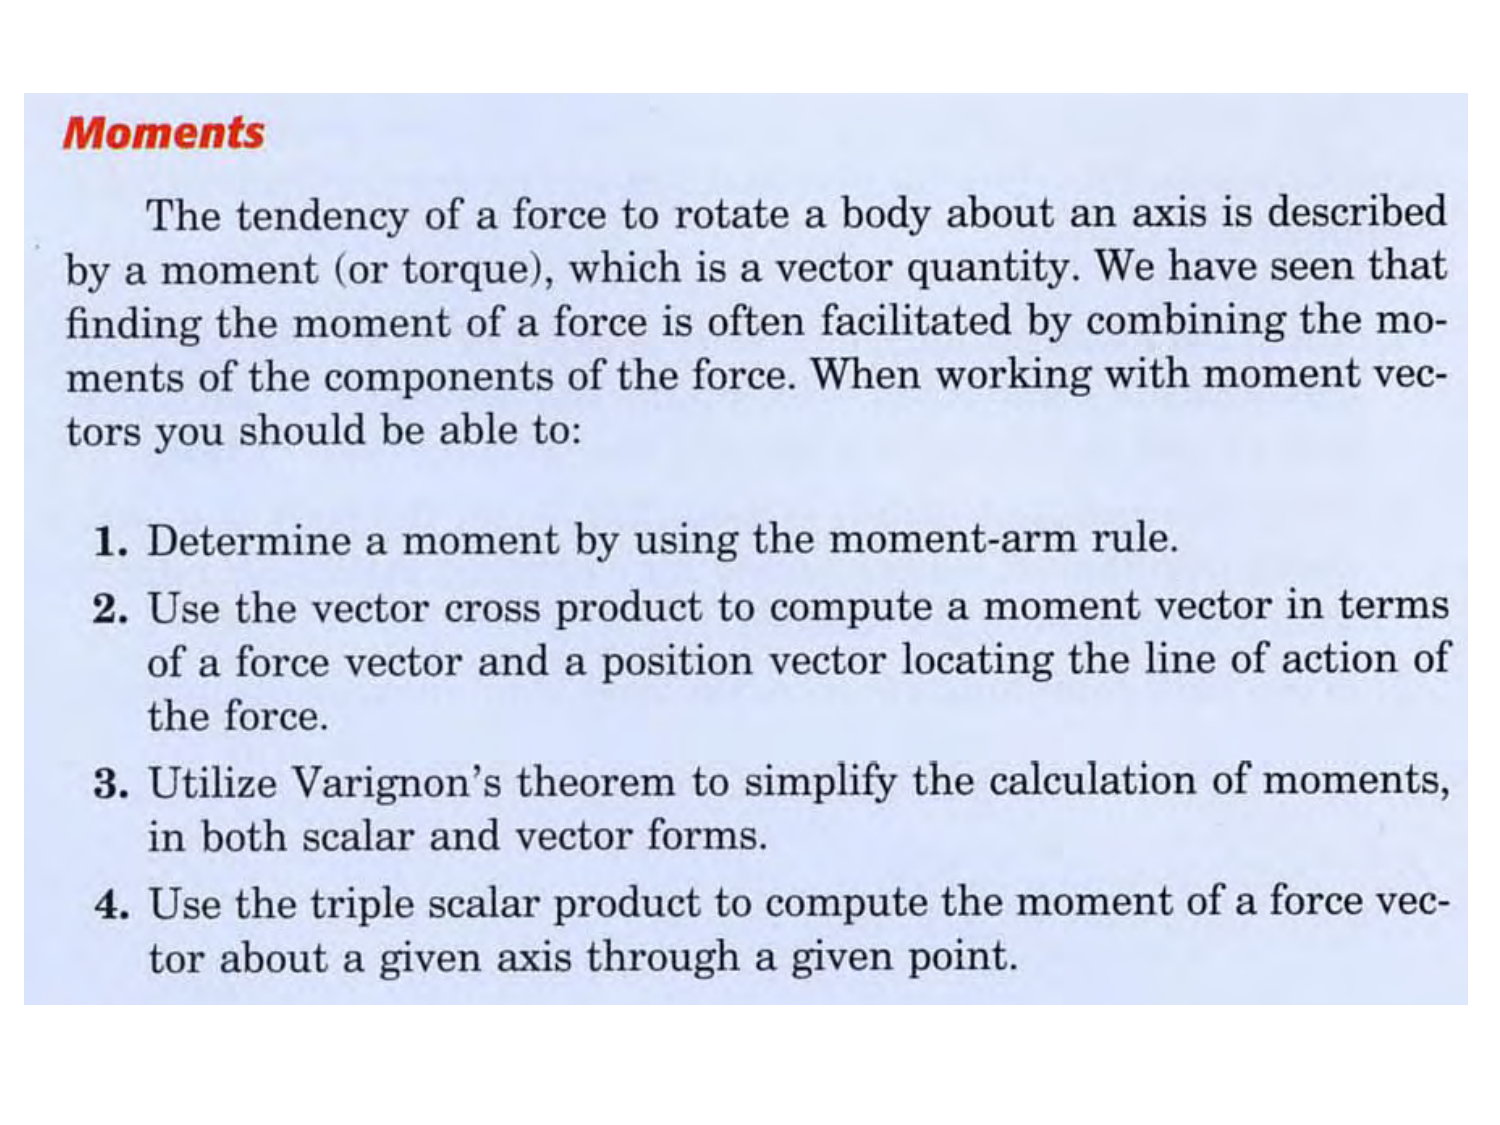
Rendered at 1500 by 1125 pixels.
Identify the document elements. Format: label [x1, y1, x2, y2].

list [24, 93, 1468, 1006]
